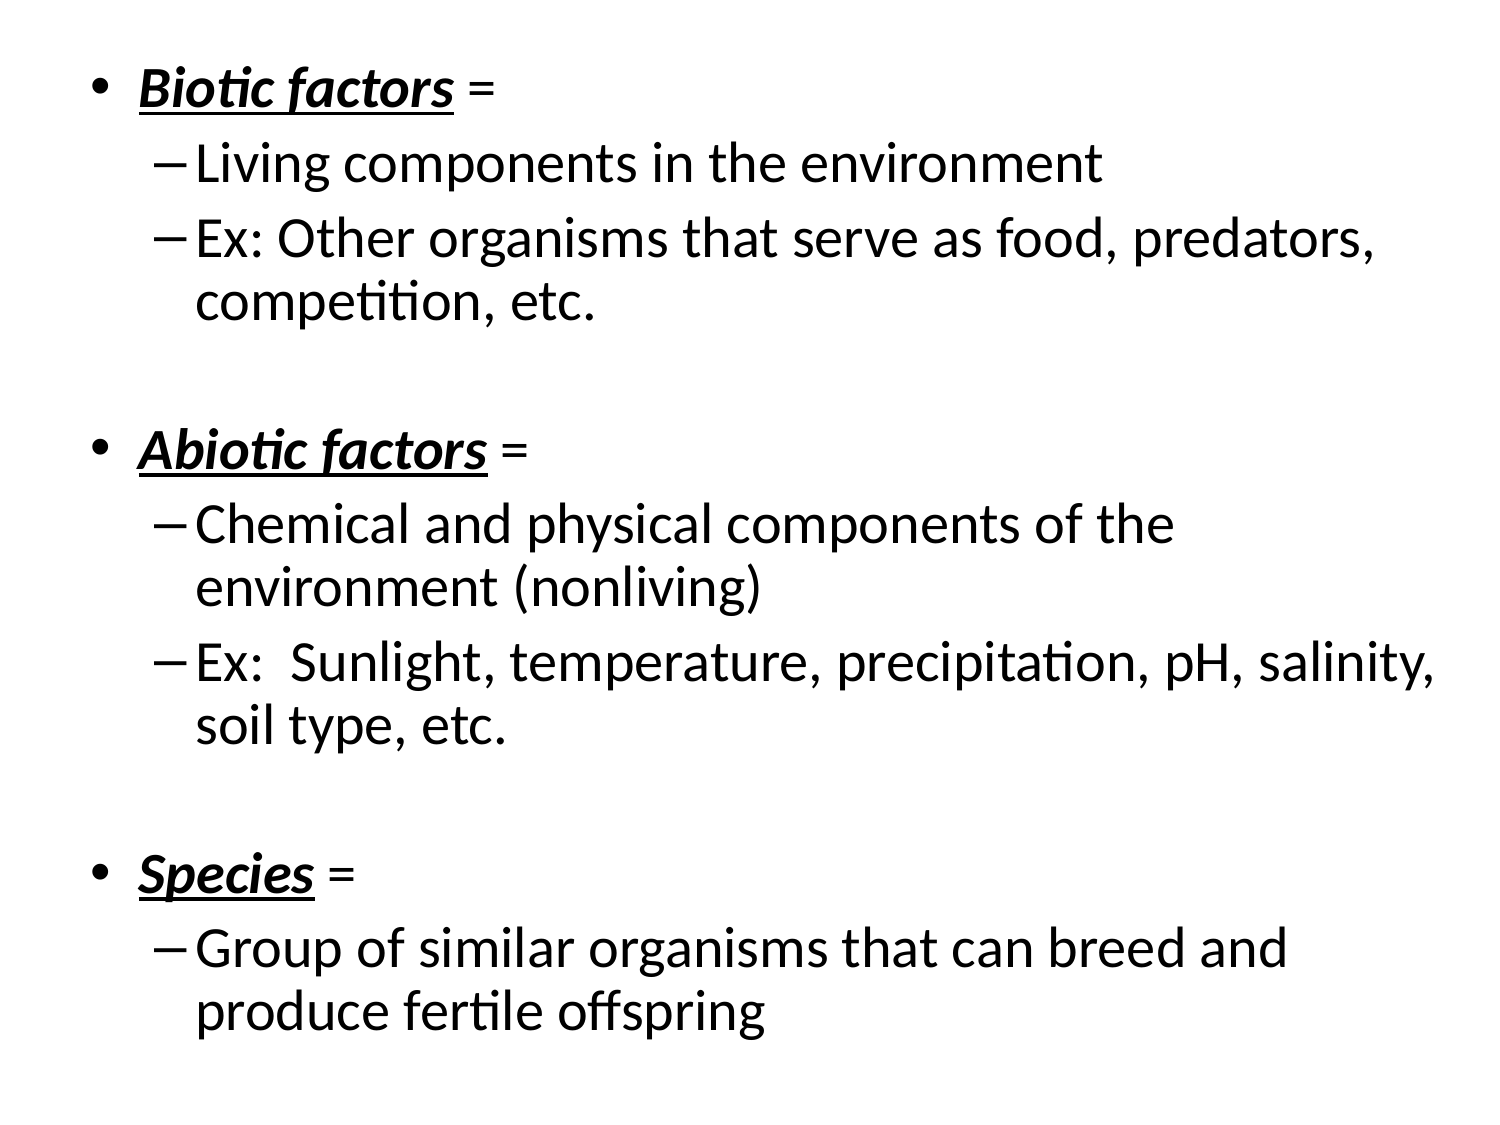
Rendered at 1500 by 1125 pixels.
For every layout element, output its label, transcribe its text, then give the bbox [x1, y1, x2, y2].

list Biotic factors = Living components in the environment Ex: Other organisms that serve as food, predators, competition, etc. Abiotic factors = Chemical and physical components of the environment (nonliving) Ex: Sunlight, temperature, precipitation, pH, salinity, soil type, etc. Species = Group of similar organisms that can breed and produce fertile offspring [75, 50, 1463, 1063]
